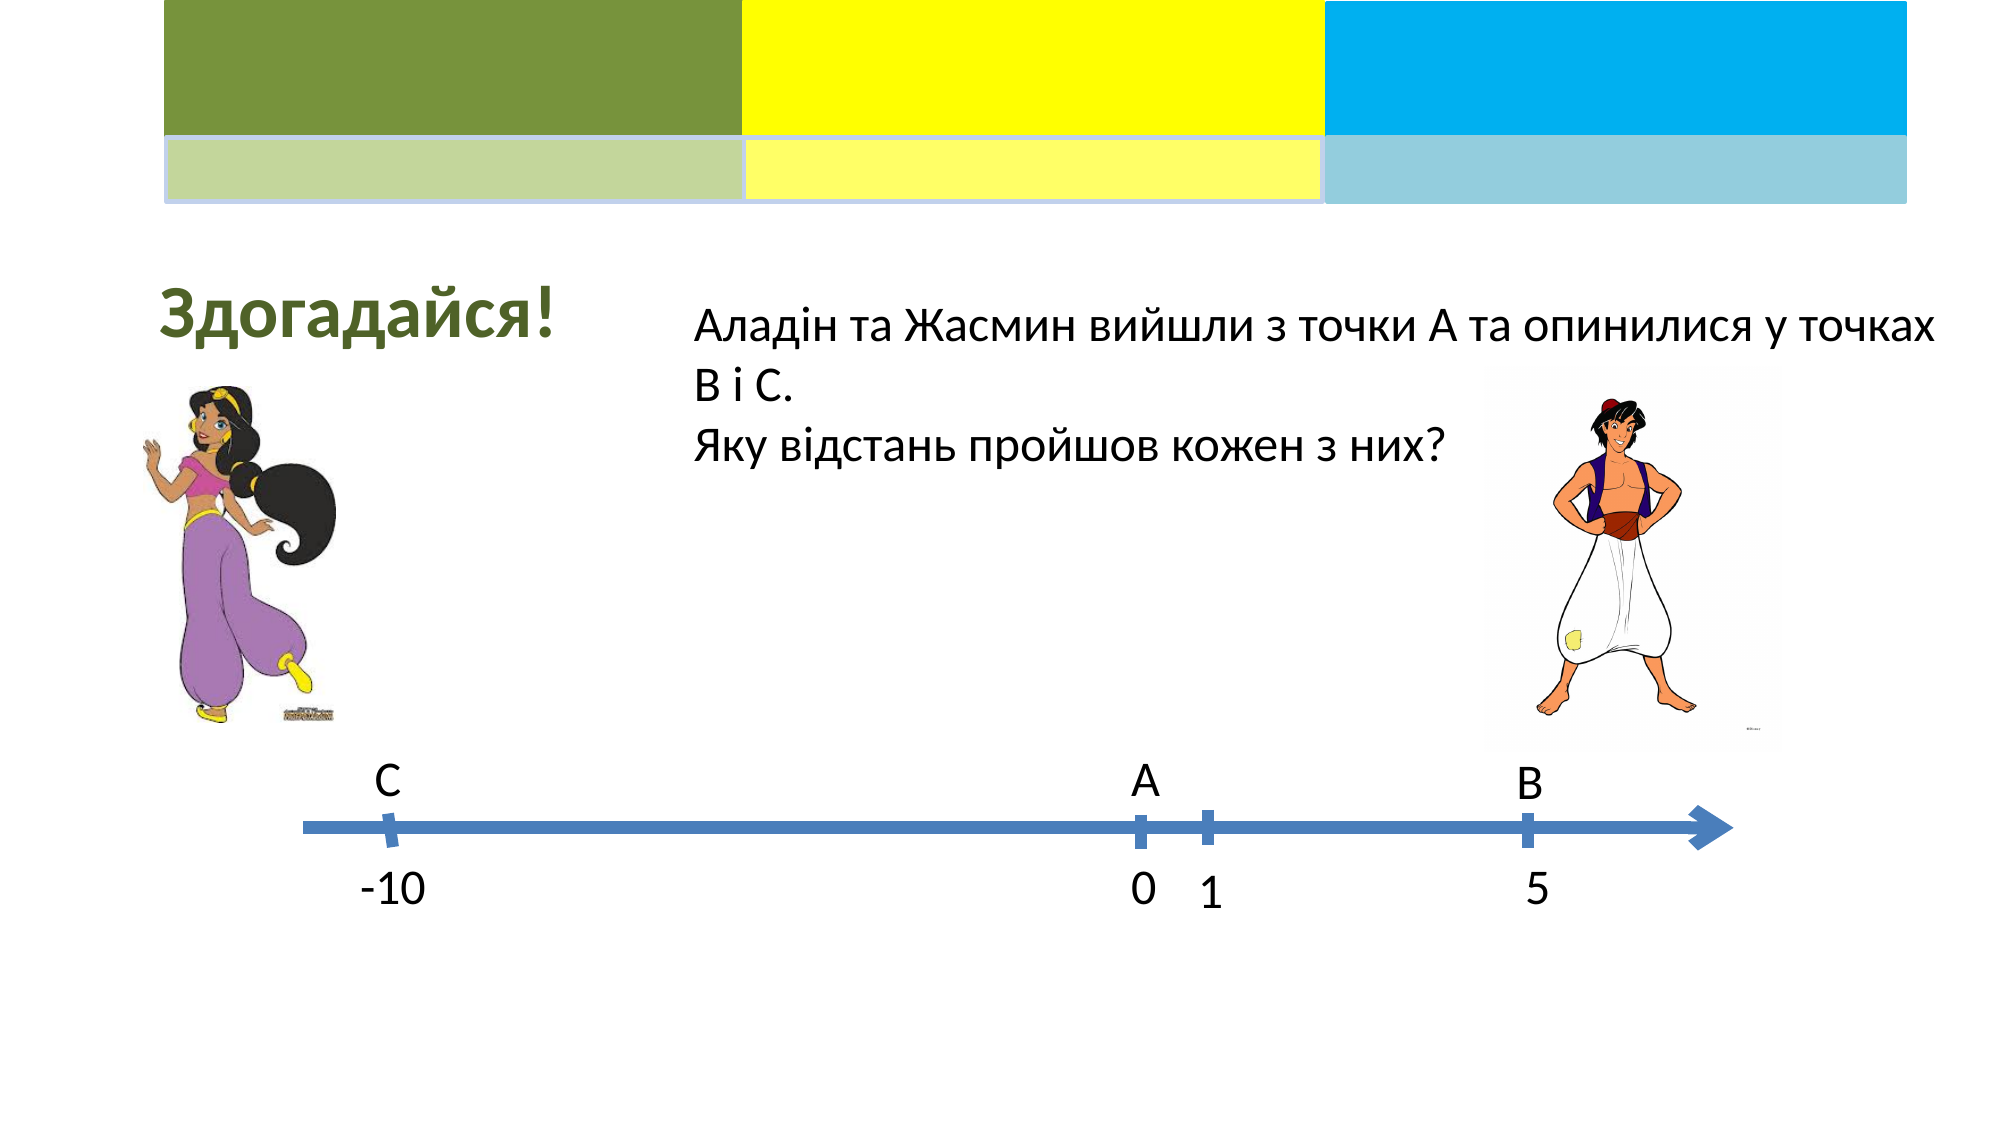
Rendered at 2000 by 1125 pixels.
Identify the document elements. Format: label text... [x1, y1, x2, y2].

text_box [742, 135, 1325, 204]
text_box С [359, 738, 417, 814]
text_box 0 [1116, 846, 1172, 922]
text_box -10 [345, 846, 441, 922]
text_box 5 [1510, 846, 1566, 922]
text_box [1325, 1, 1907, 135]
text_box В [1501, 760, 1559, 817]
text_box [1325, 135, 1907, 204]
text_box А [1116, 738, 1176, 814]
text_box Здогадайся! [145, 254, 574, 435]
text_box [164, 0, 742, 135]
text_box Аладін та Жасмин вийшли з точки А та опинилися у точках В і С. Яку відстань пройшов кожен з них? [679, 284, 1951, 479]
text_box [387, 814, 394, 848]
picture [142, 385, 336, 723]
text_box [742, 0, 1325, 135]
picture [1483, 366, 1782, 752]
text_box [164, 135, 742, 204]
text_box 1 [1183, 850, 1239, 926]
